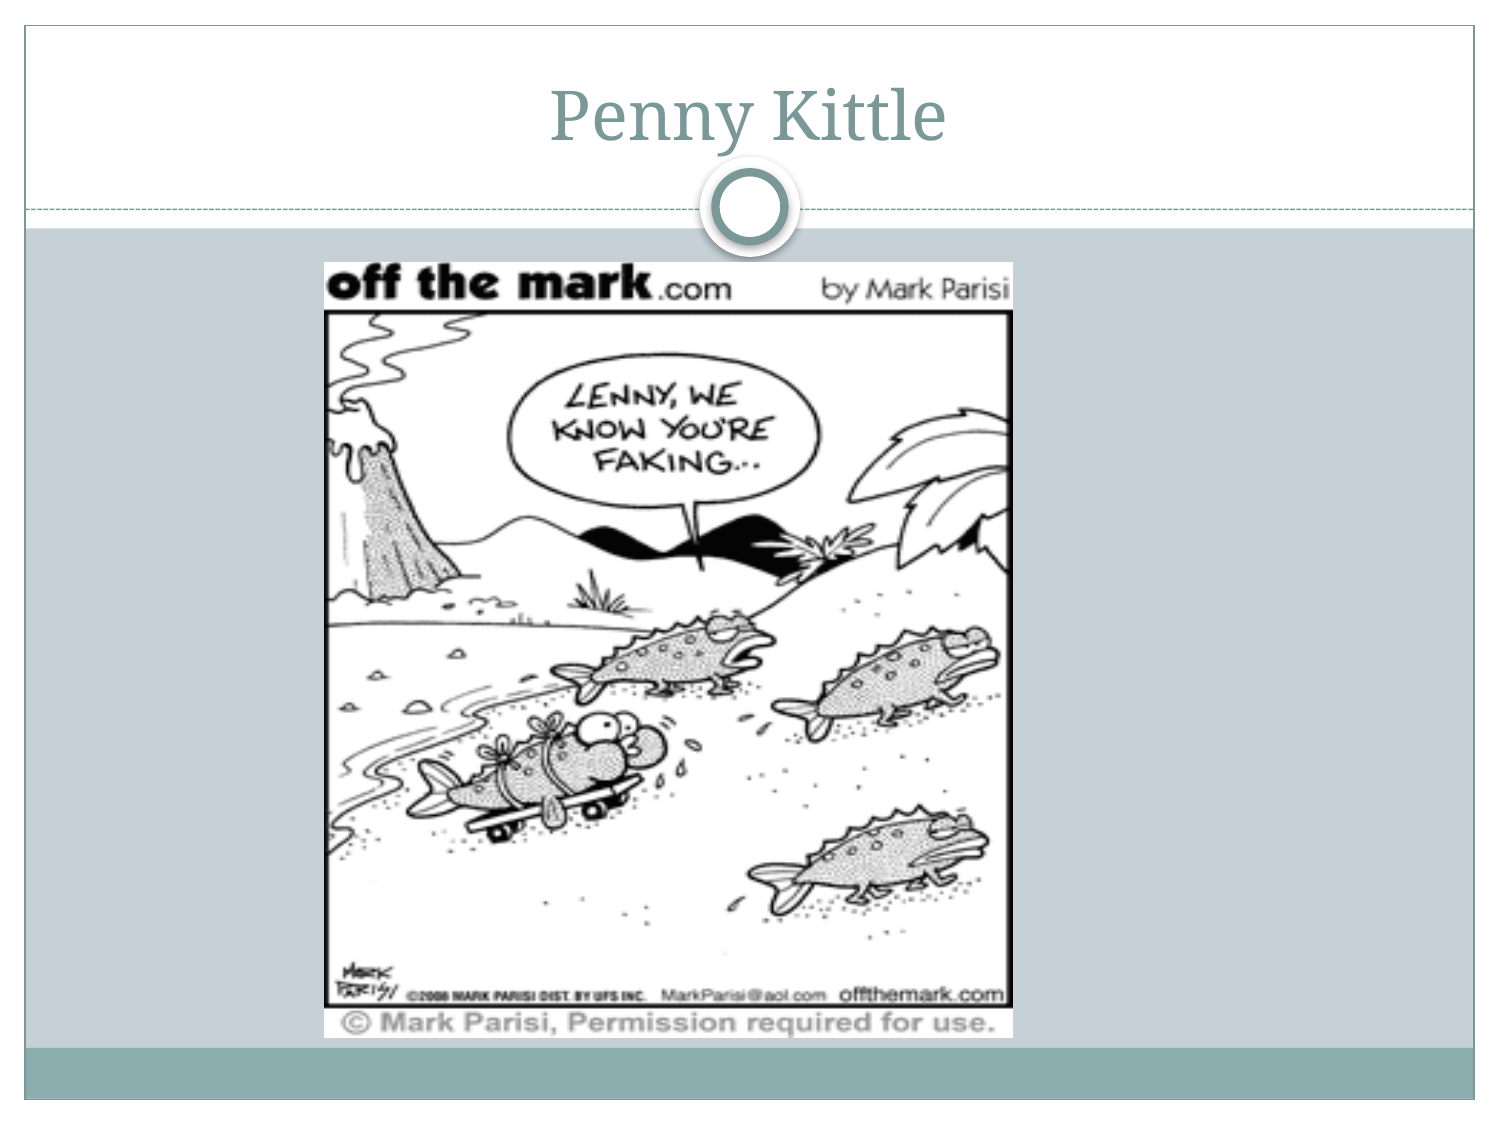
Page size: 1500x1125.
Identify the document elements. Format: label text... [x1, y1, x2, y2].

title Penny Kittle [49, 37, 1450, 162]
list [324, 262, 1013, 1038]
